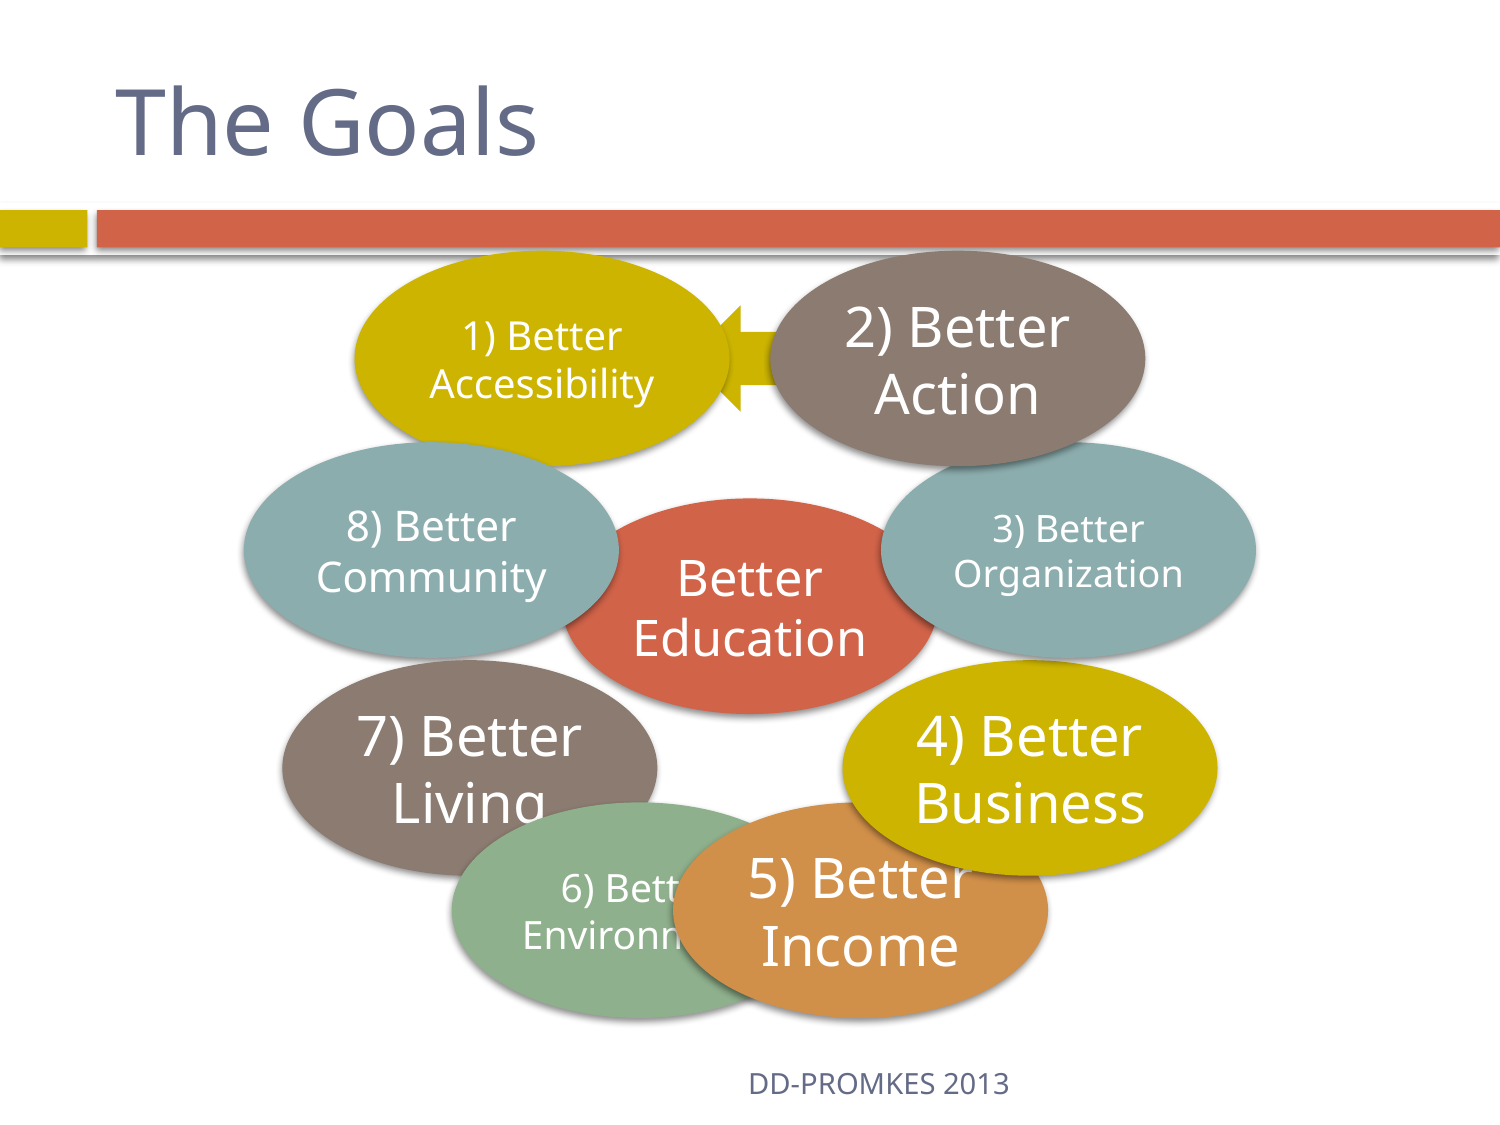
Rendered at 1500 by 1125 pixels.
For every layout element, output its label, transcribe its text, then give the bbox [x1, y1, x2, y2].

title The Goals [100, 37, 1438, 174]
footer DD-PROMKES 2013 [135, 1052, 1025, 1113]
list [0, 174, 1500, 1038]
